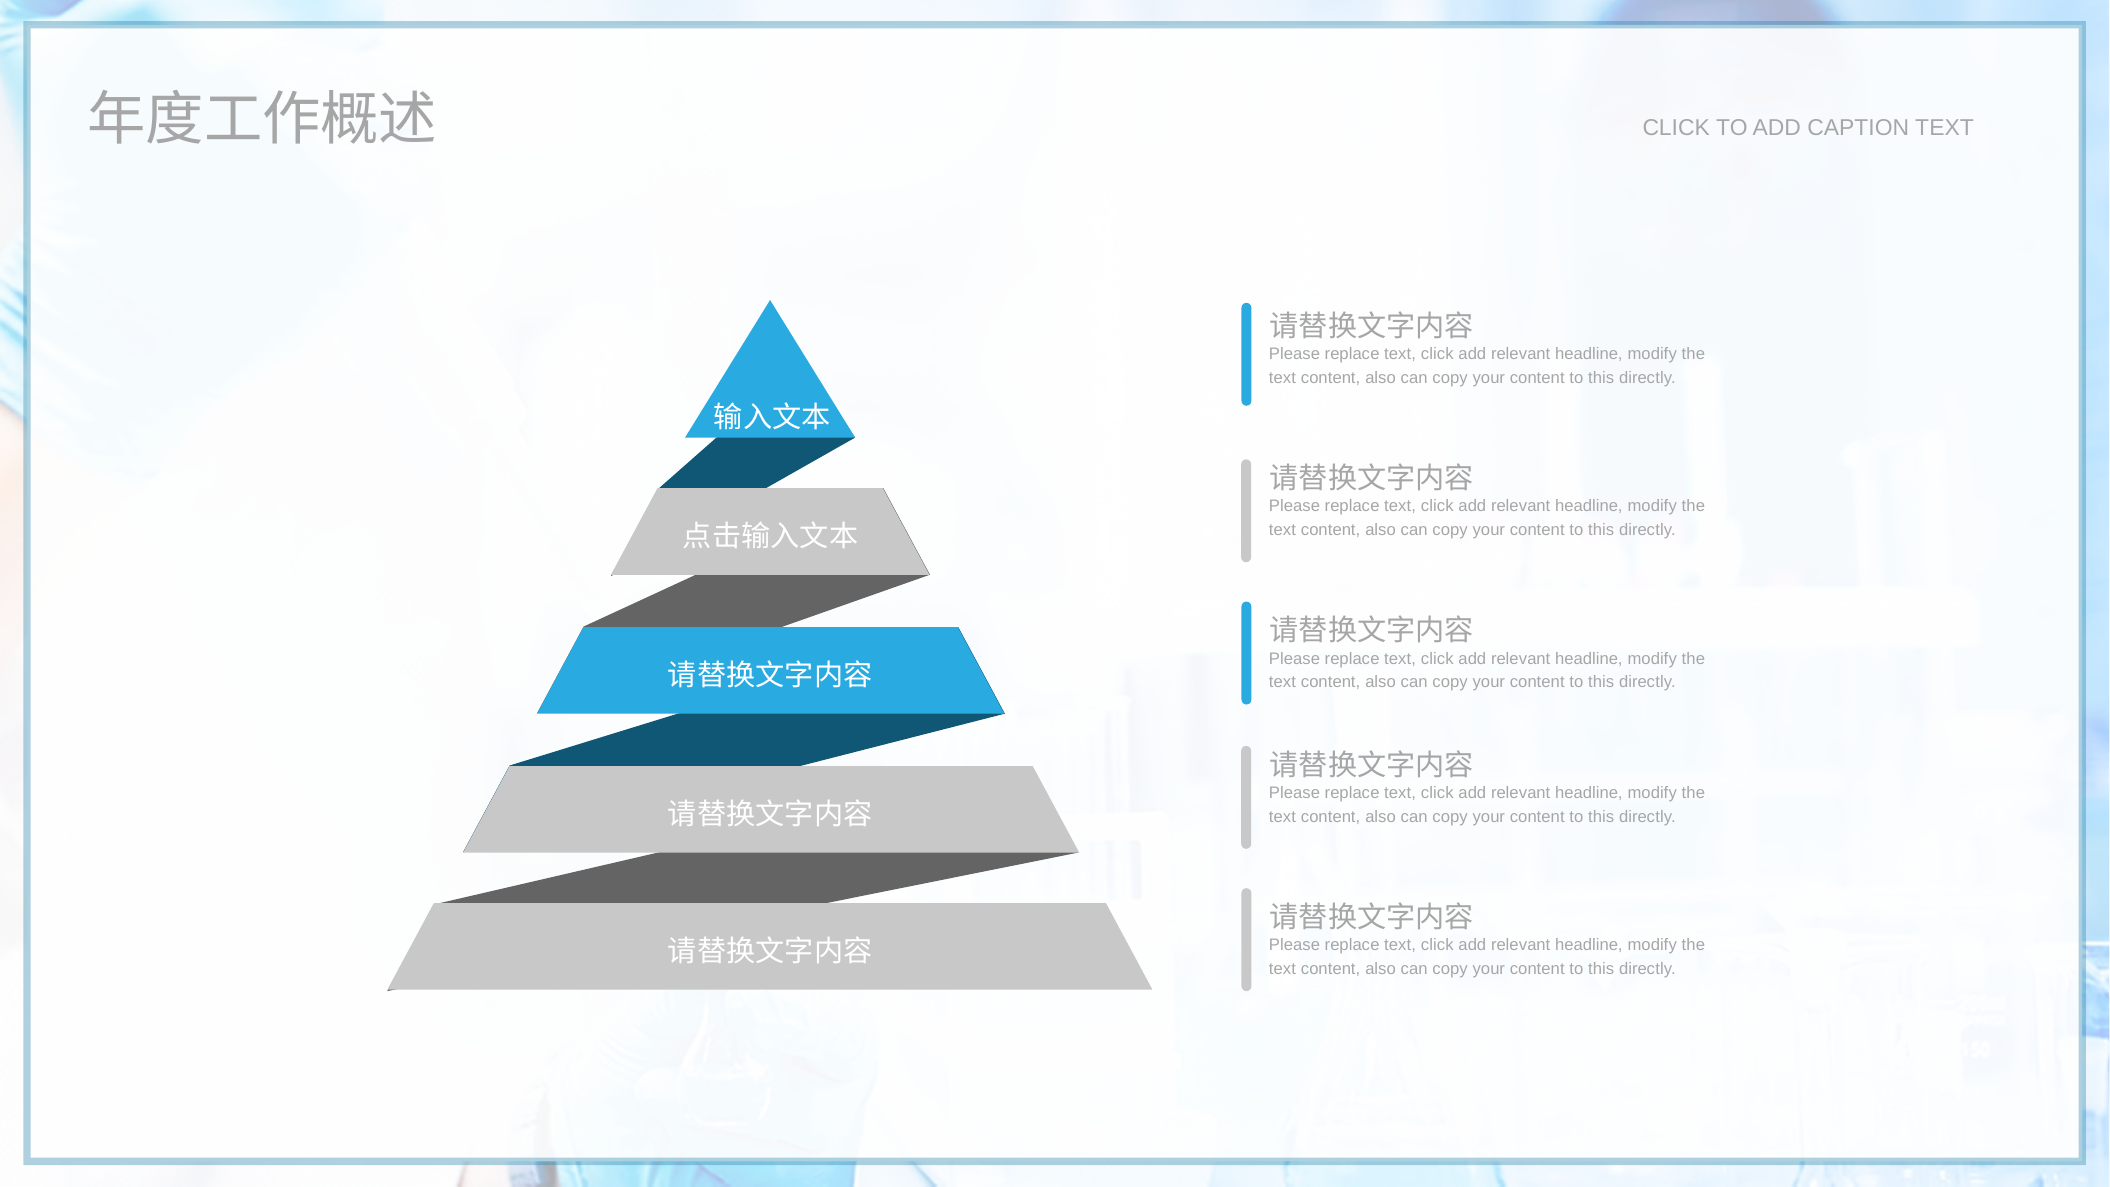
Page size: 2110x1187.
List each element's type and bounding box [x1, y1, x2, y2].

text_box [659, 448, 837, 488]
text_box [1268, 738, 1712, 825]
text_box [1240, 458, 1253, 564]
text_box [509, 714, 1004, 766]
text_box [1240, 744, 1253, 850]
text_box [463, 766, 1080, 853]
text_box [1240, 301, 1253, 407]
text_box [387, 903, 1153, 990]
text_box [684, 300, 857, 448]
text_box [610, 488, 930, 575]
text_box [1268, 452, 1712, 538]
text_box [1240, 886, 1253, 993]
text_box [536, 627, 1005, 714]
text_box [583, 575, 930, 627]
text_box [1268, 891, 1712, 977]
text_box [1268, 300, 1712, 386]
text_box [1268, 604, 1712, 690]
text_box [87, 78, 2022, 153]
text_box [1240, 600, 1253, 706]
text_box [440, 853, 1077, 903]
